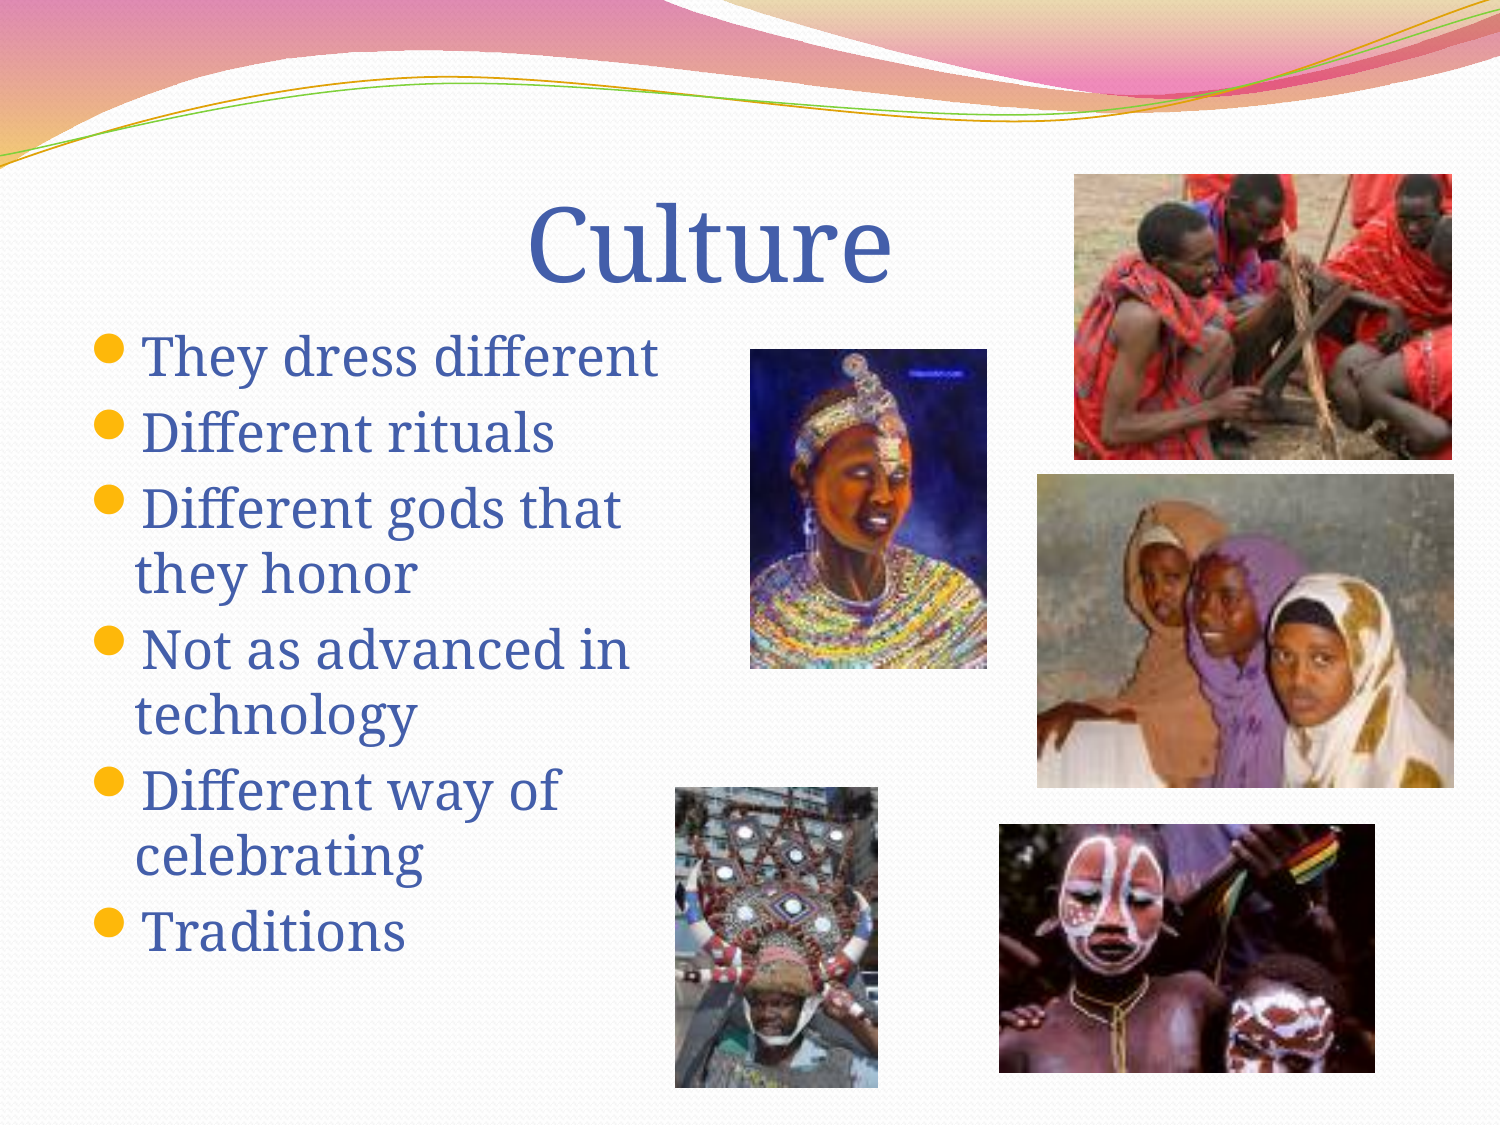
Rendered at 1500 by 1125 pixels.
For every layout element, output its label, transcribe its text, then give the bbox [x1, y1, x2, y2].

picture [1037, 474, 1454, 788]
list They dress different Different rituals Different gods that they honor Not as advanced in technology Different way of celebrating Traditions [75, 314, 738, 1043]
picture [1074, 174, 1452, 460]
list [674, 787, 878, 1088]
picture [749, 349, 987, 669]
title Culture [75, 115, 1425, 303]
picture [999, 824, 1376, 1074]
